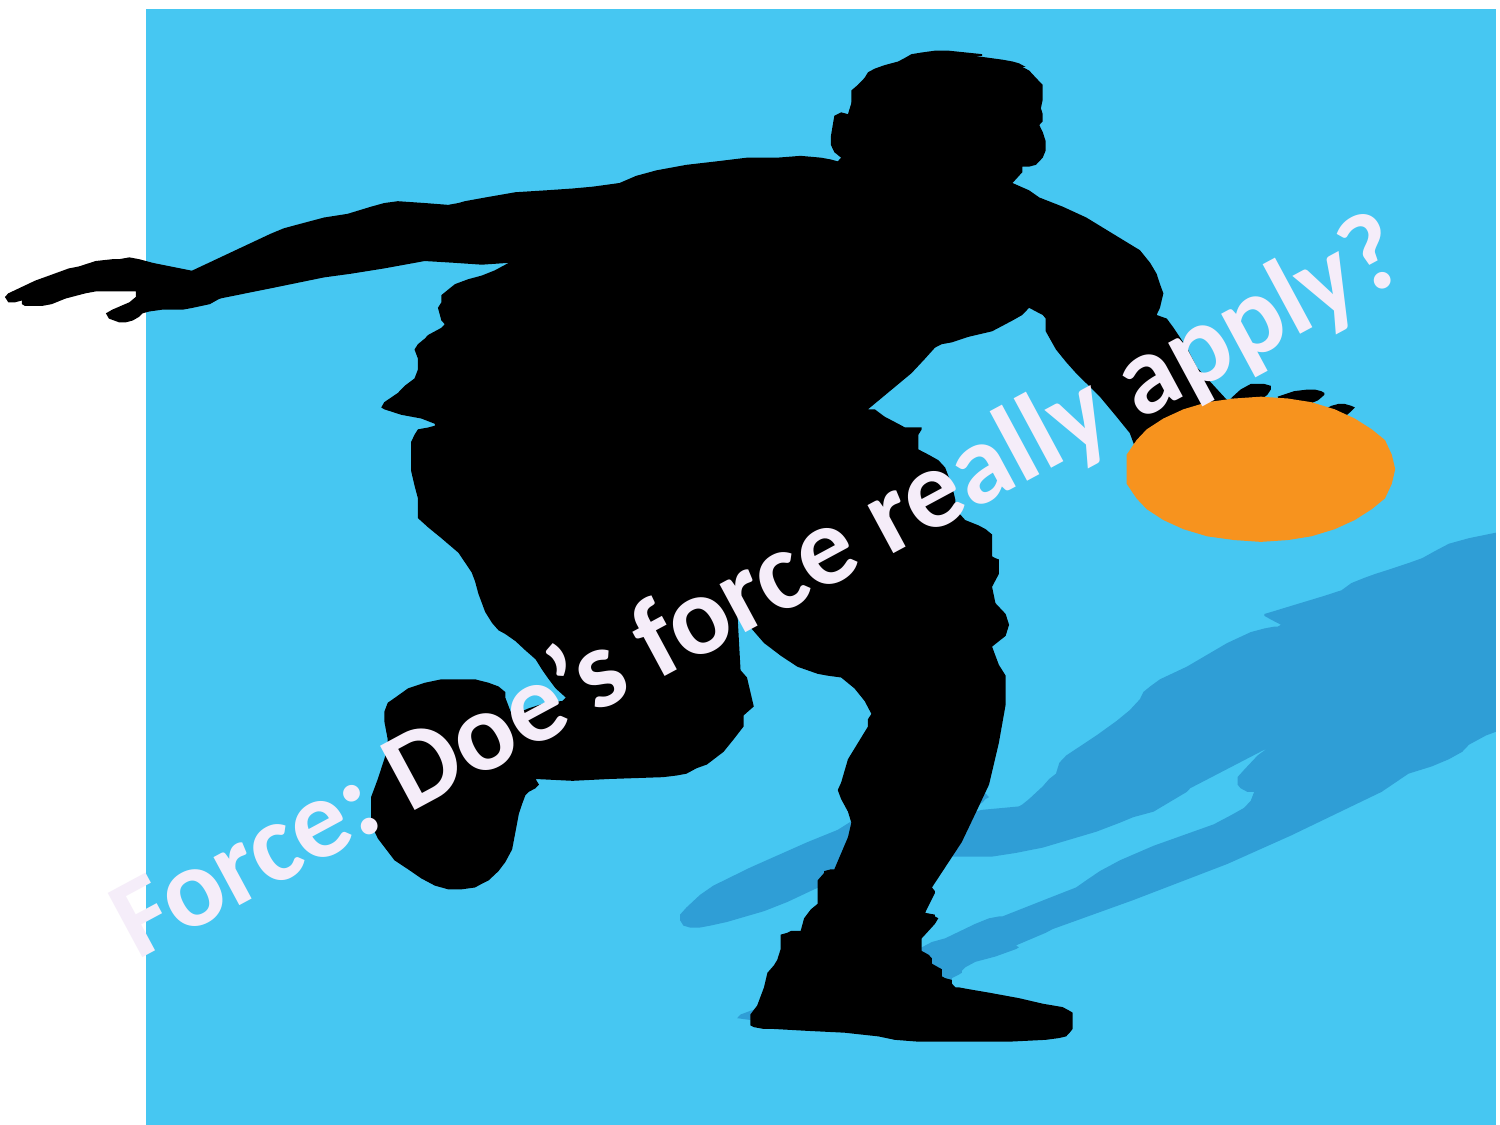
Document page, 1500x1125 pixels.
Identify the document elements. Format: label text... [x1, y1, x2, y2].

title Force: Doe’s force really apply? [2, 62, 1500, 1092]
